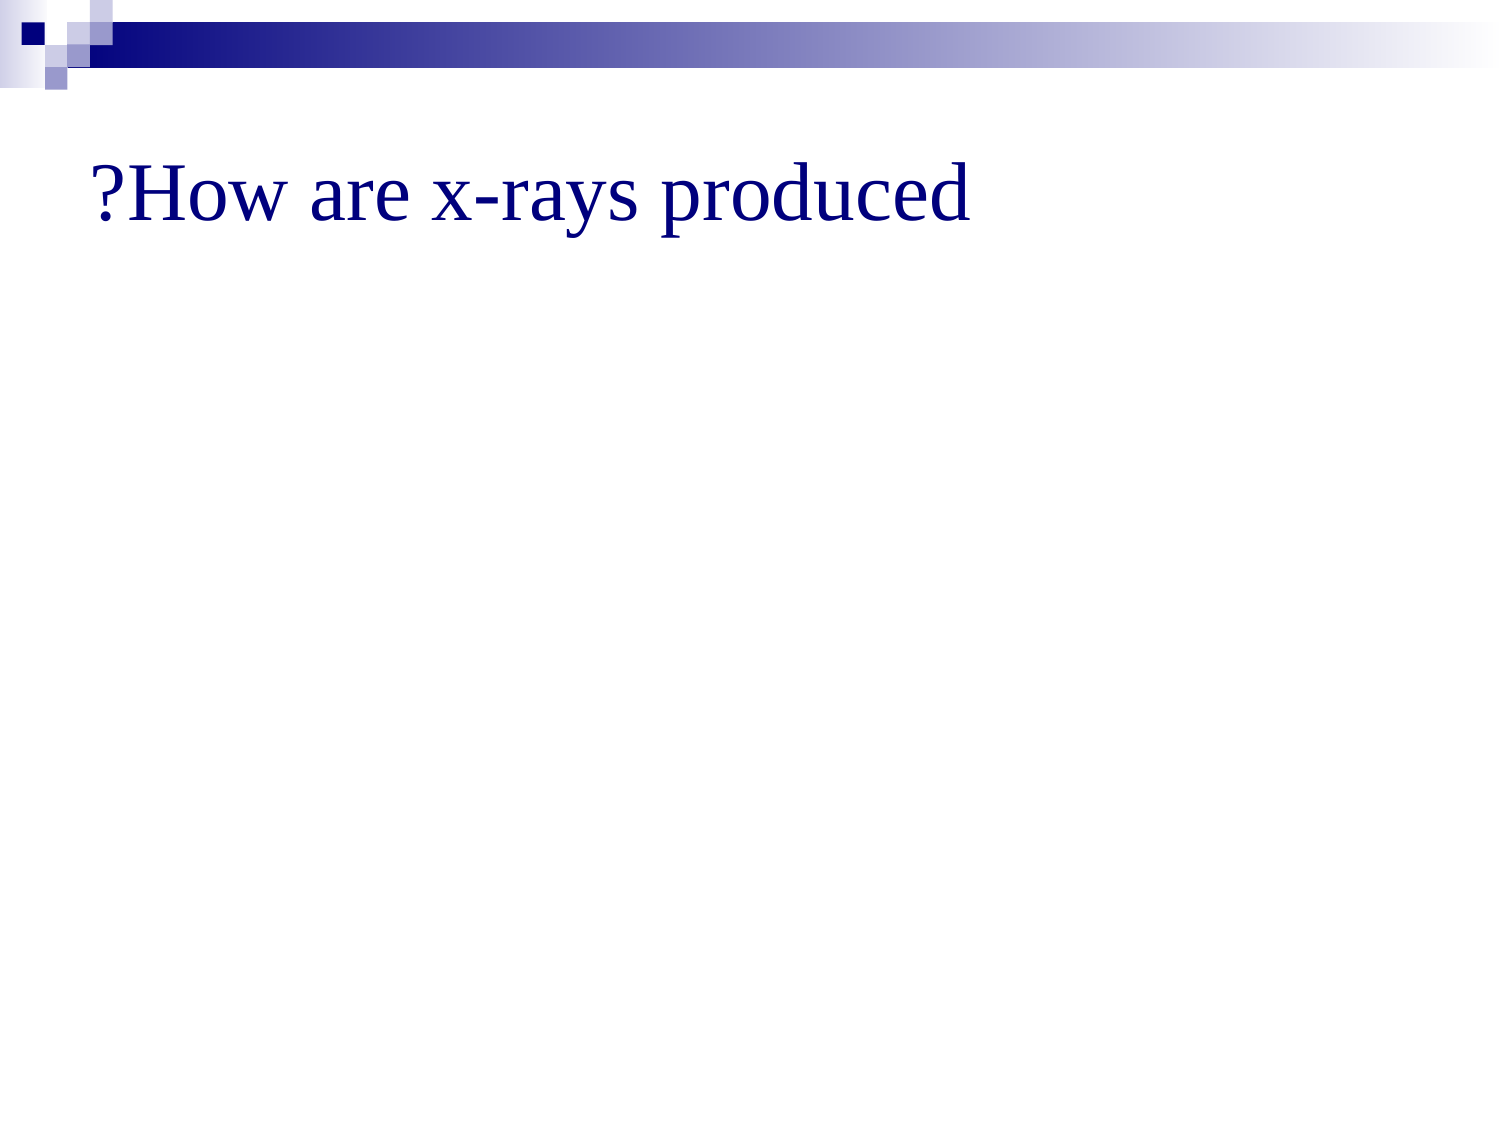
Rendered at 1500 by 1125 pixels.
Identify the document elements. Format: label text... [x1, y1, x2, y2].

title How are x-rays produced? [74, 74, 1426, 301]
